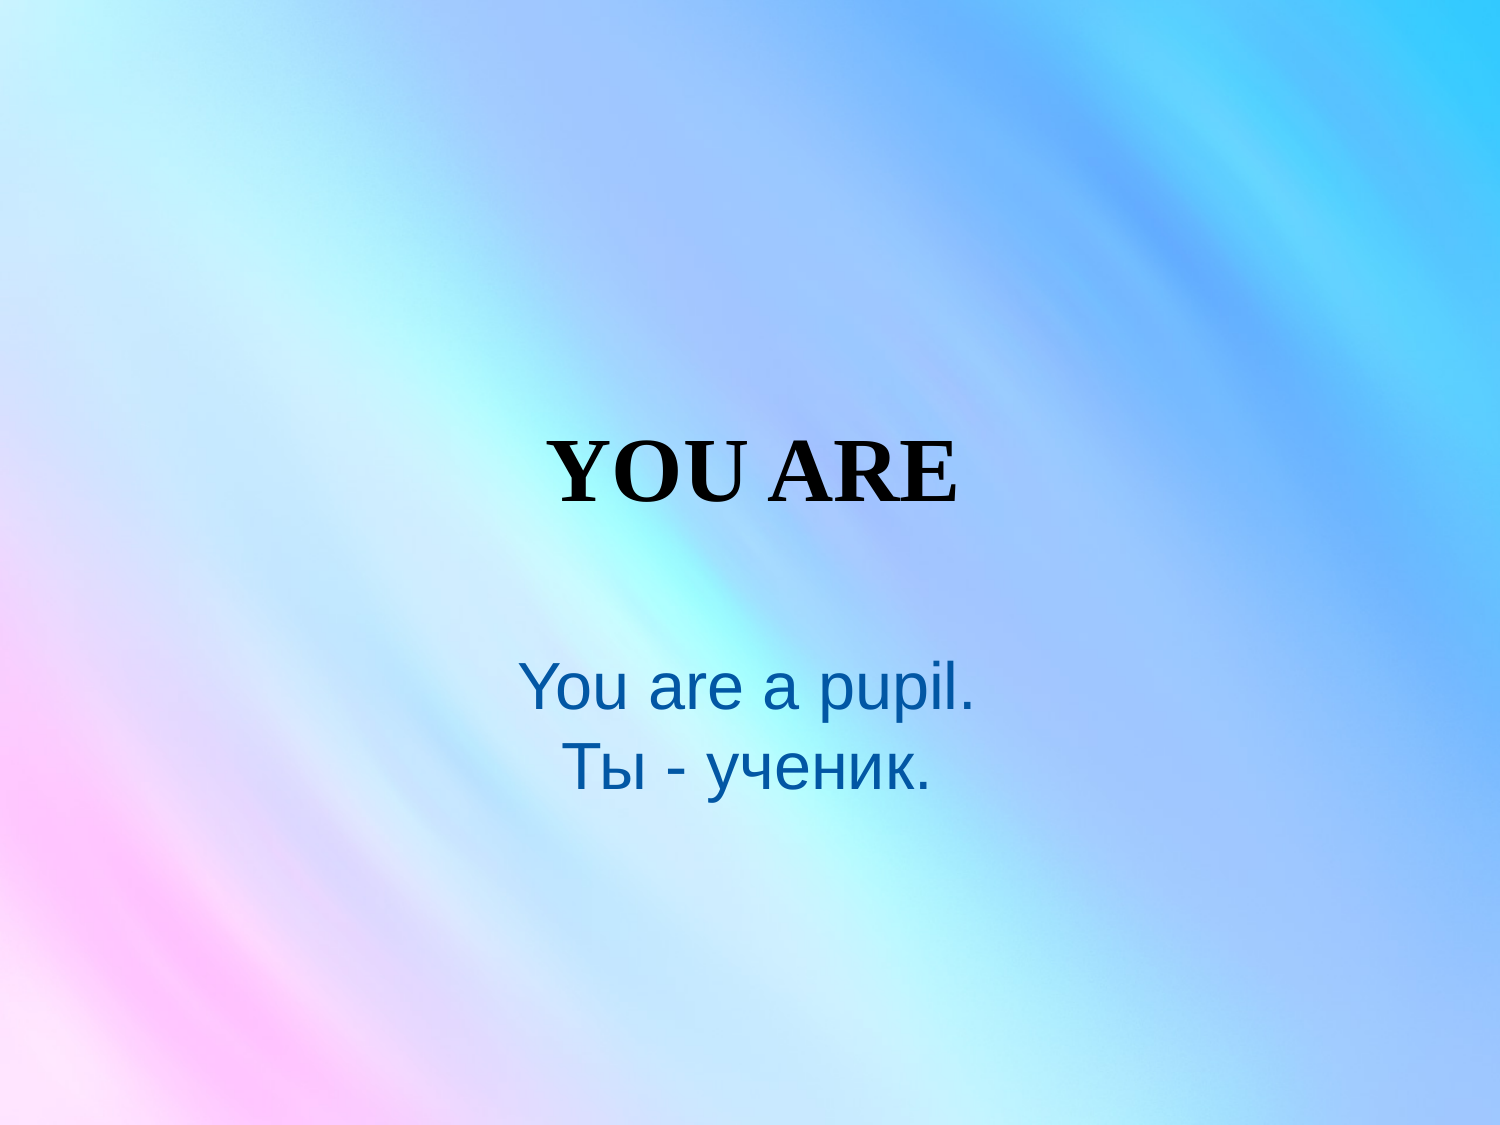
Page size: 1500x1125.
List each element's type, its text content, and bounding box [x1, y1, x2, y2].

title YOU ARE [117, 353, 1389, 577]
subtitle You are a pupil. Ты - ученик. [223, 635, 1272, 930]
picture [0, 0, 1500, 1125]
